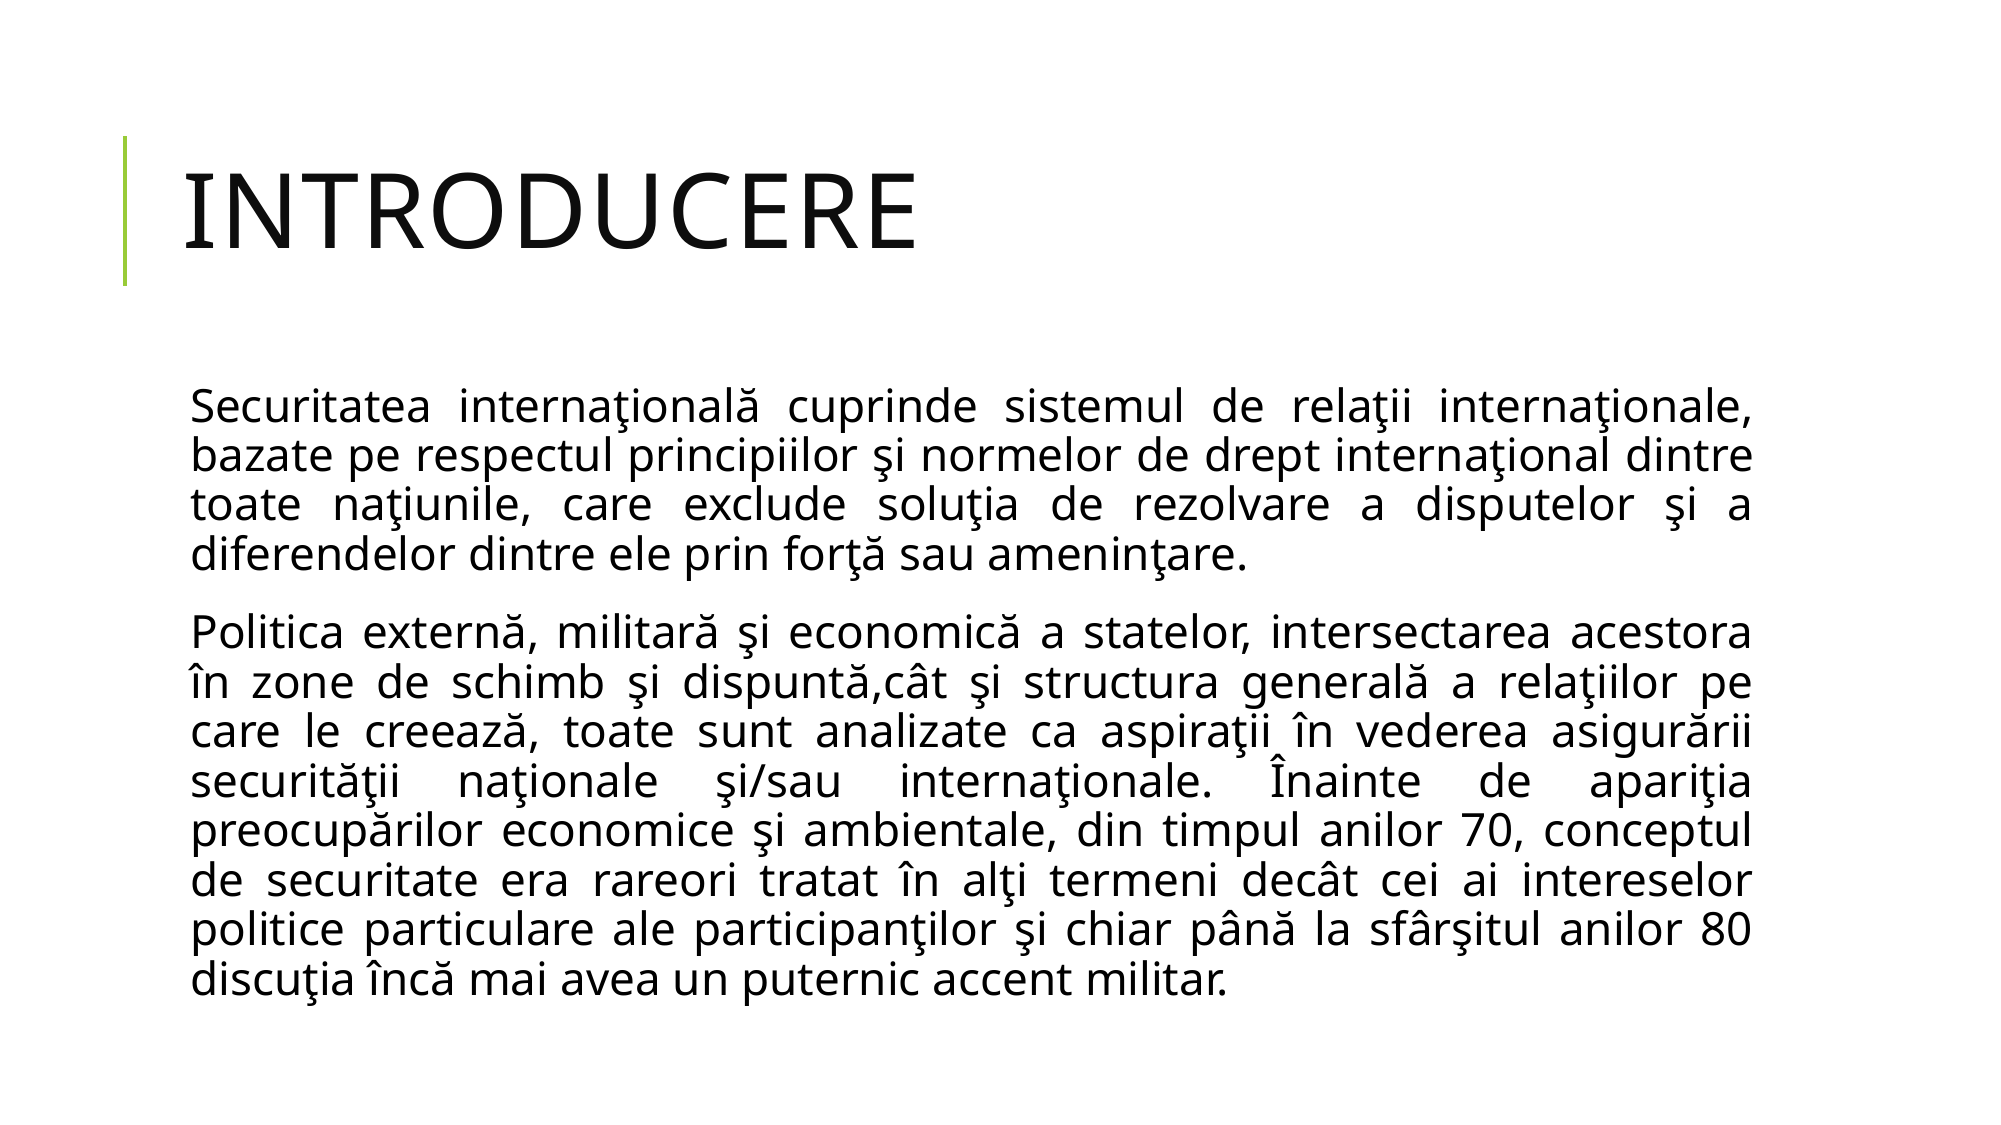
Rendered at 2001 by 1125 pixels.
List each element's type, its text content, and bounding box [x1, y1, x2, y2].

title Introducere [168, 96, 1763, 342]
list Securitatea internaţională cuprinde sistemul de relaţii internaţionale, bazate pe respectul principiilor şi normelor de drept internaţional dintre toate naţiunile, care exclude soluţia de rezolvare a disputelor şi a diferendelor dintre ele prin forţă sau ameninţare. Politica externă, militară şi economică a statelor, intersectarea acestora în zone de schimb şi dispuntă,cât şi structura generală a relaţiilor pe care le creează, toate sunt analizate ca aspiraţii în vederea asigurării securităţii naţionale şi/sau internaţionale. Înainte de apariţia preocupărilor economice şi ambientale, din timpul anilor 70, conceptul de securitate era rareori tratat în alţi termeni decât cei ai intereselor politice particulare ale participanţilor şi chiar până la sfârşitul anilor 80 discuţia încă mai avea un puternic accent militar. [168, 375, 1763, 1035]
